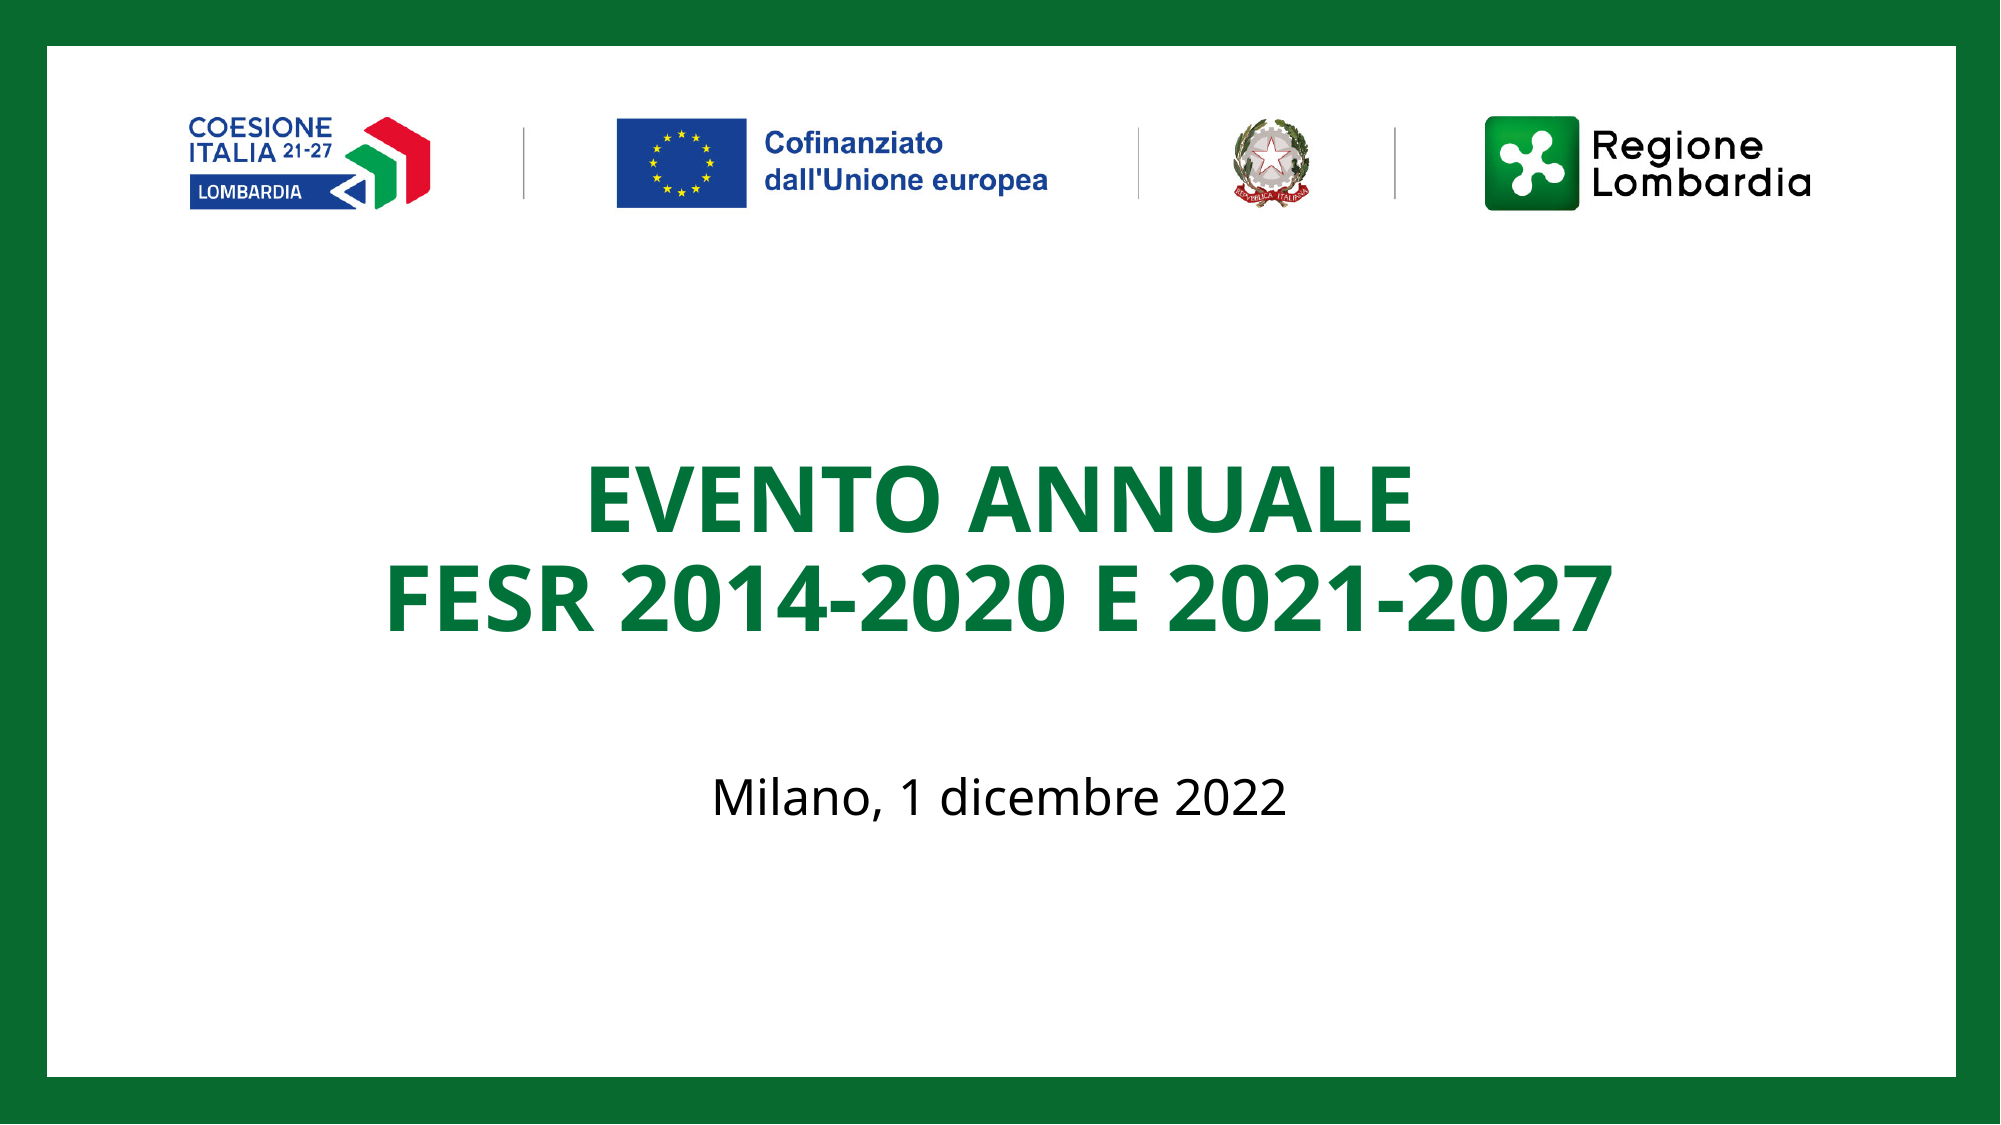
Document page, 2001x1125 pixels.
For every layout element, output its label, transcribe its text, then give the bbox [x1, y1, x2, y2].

text_box Milano, 1 dicembre 2022 [170, 757, 1830, 833]
title EVENTO ANNUALE FESR 2014-2020 E 2021-2027 [170, 464, 1830, 659]
picture [170, 95, 1830, 232]
text_box [23, 21, 1981, 1101]
